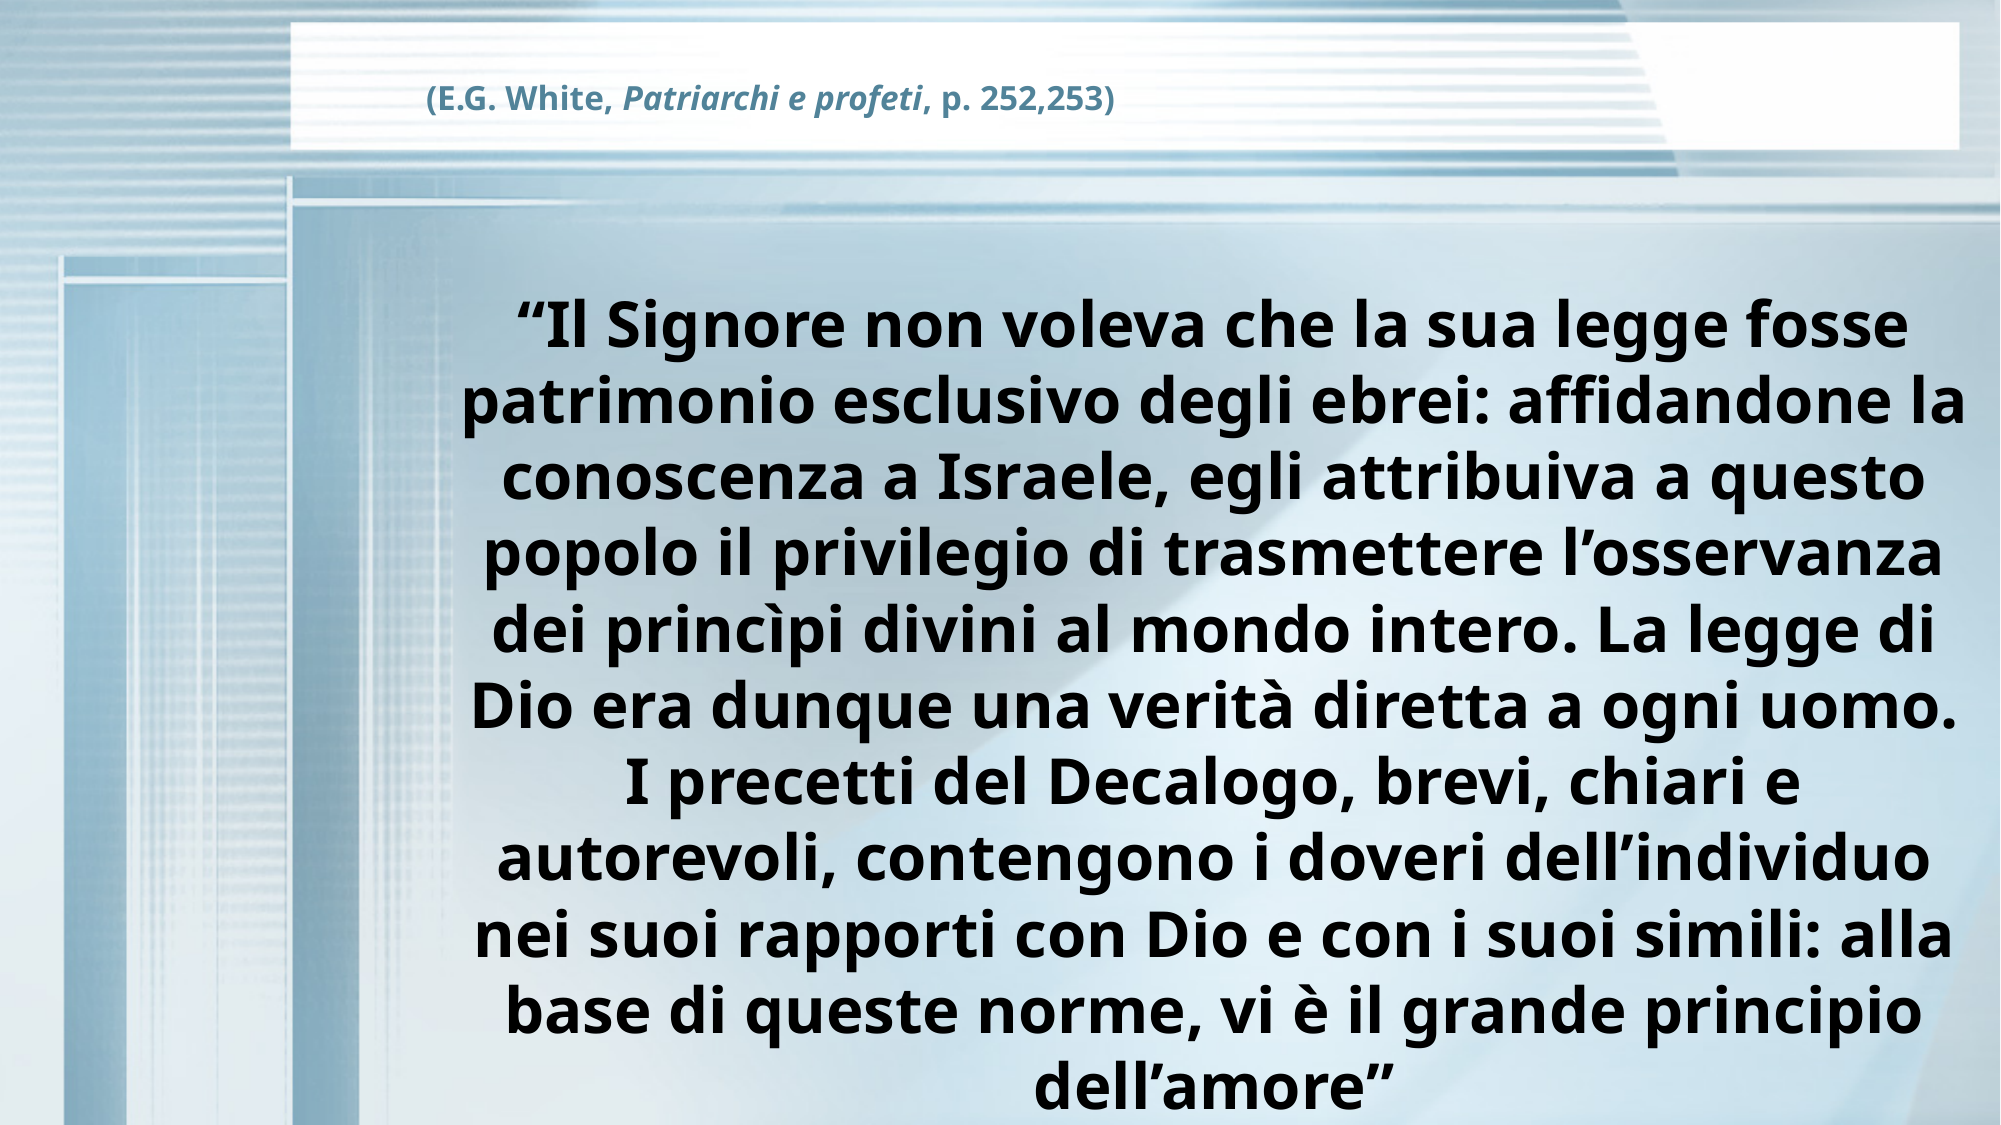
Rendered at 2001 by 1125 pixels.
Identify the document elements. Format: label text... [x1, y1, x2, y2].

picture [0, 0, 2001, 1125]
text_box “Il Signore non voleva che la sua legge fosse patrimonio esclusivo degli ebrei: affidandone la conoscenza a Israele, egli attribuiva a questo popolo il privilegio di trasmettere l’osservanza dei princìpi divini al mondo intero. La legge di Dio era dunque una verità diretta a ogni uomo. I precetti del Decalogo, brevi, chiari e autorevoli, contengono i doveri dell’individuo nei suoi rapporti con Dio e con i suoi simili: alla base di queste norme, vi è il grande principio dell’amore” [439, 276, 1989, 1125]
text_box (E.G. White, Patriarchi e profeti, p. 252,253) [411, 69, 1130, 125]
